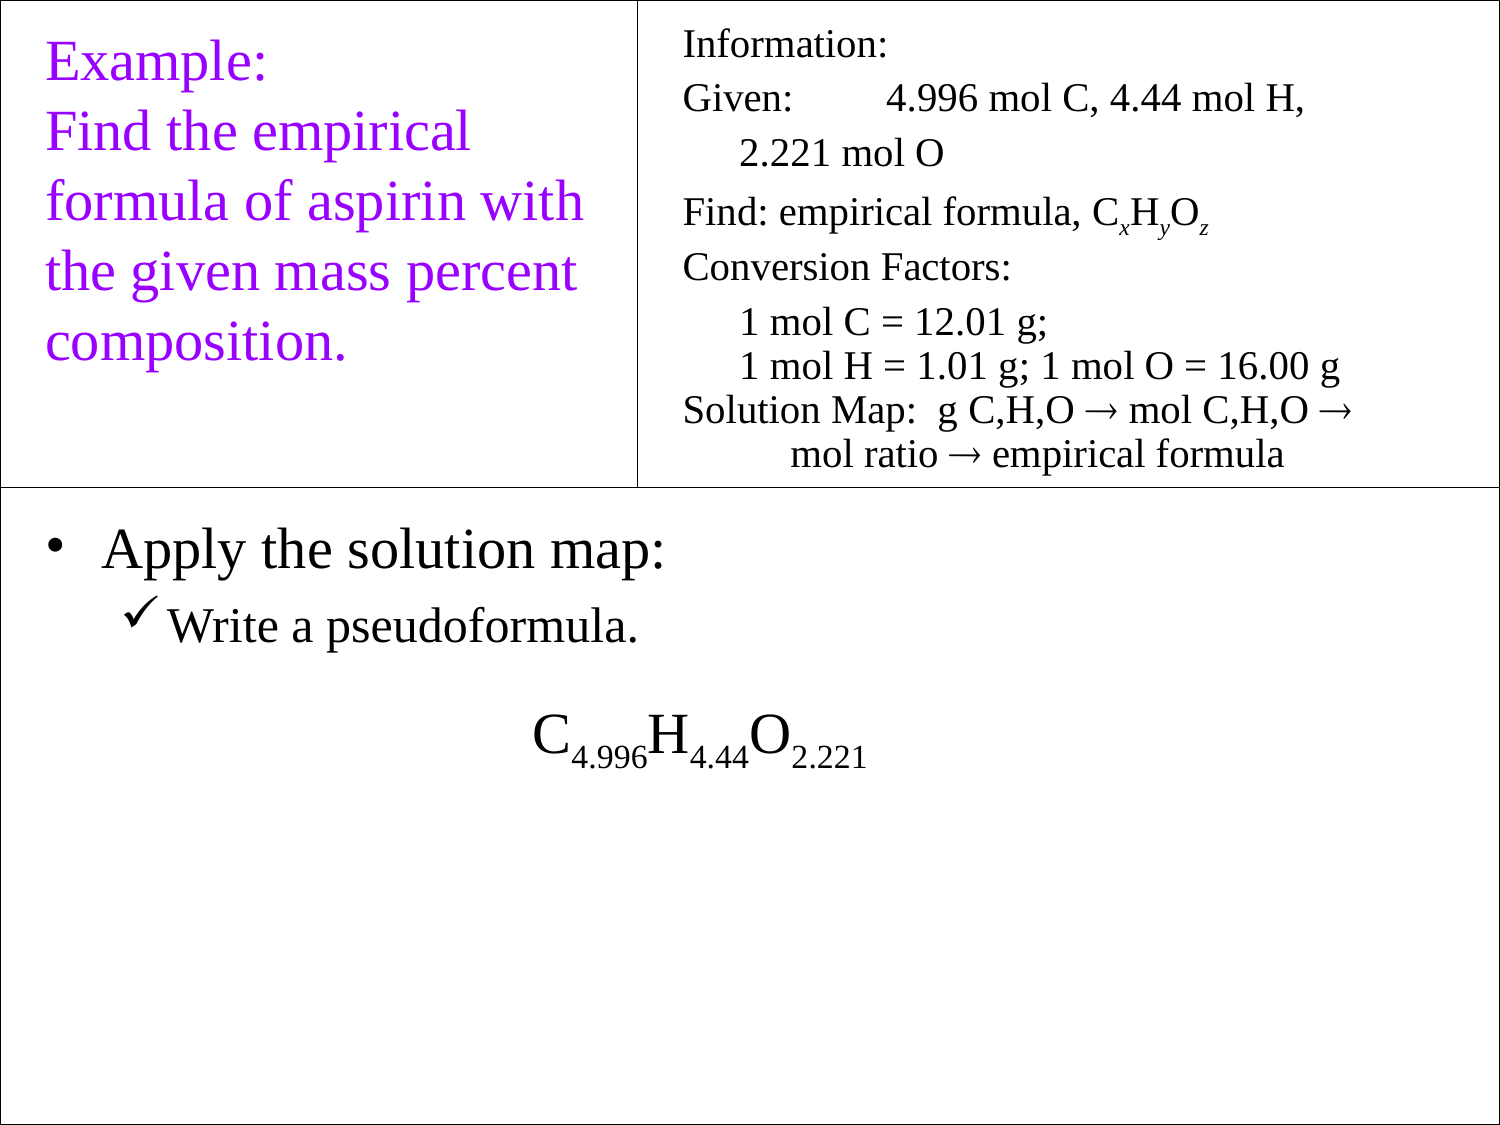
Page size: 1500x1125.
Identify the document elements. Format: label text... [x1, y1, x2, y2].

text_box C4.996H4.44O2.221 [517, 687, 883, 783]
text_box Information: Given: 4.996 mol C, 4.44 mol H, 2.221 mol O Find: empirical formula, CxHyOz Conversion Factors: 1 mol C = 12.01 g; 1 mol H = 1.01 g; 1 mol O = 16.00 g Solution Map: g C,H,O  mol C,H,O  mol ratio  empirical formula [638, 0, 1500, 488]
text_box Apply the solution map: Write a pseudoformula. [0, 488, 1500, 1125]
text_box Example: Find the empirical formula of aspirin with the given mass percent composition. [0, 0, 638, 488]
